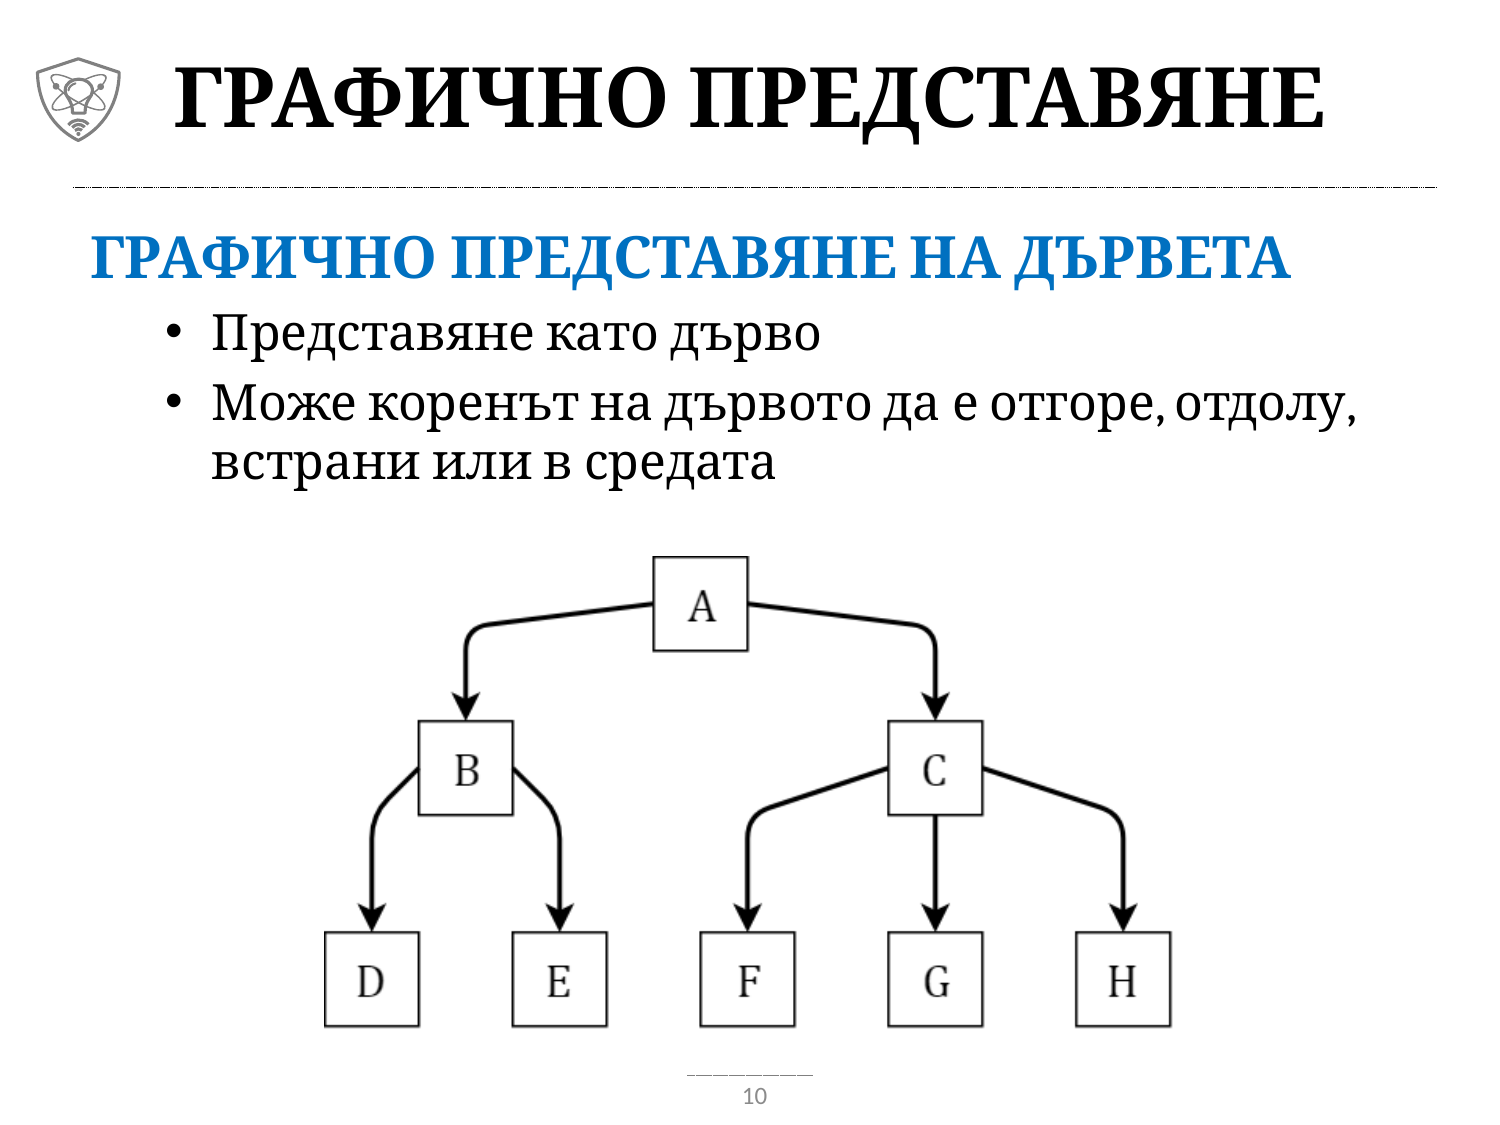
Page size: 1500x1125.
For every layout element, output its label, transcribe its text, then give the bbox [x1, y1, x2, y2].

slide_number 10 [579, 1065, 930, 1125]
title Графично представяне [0, 0, 1500, 188]
list Графично представяне на дървета Представяне като дърво Може коренът на дървото да е отгоре, отдолу, встрани или в средата [75, 212, 1450, 1063]
picture [324, 556, 1174, 1031]
